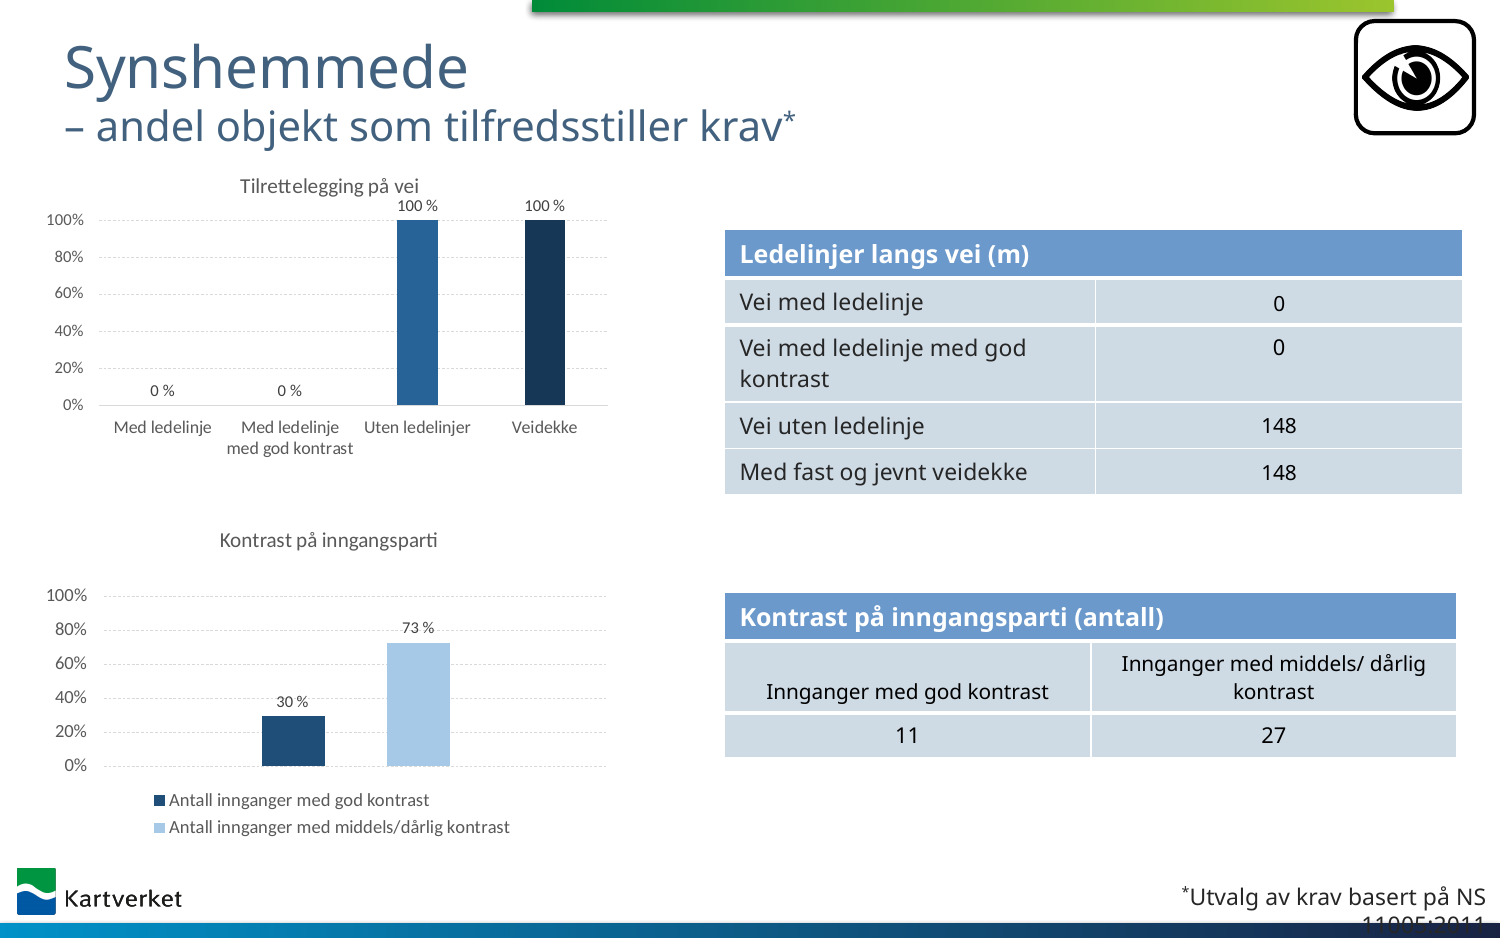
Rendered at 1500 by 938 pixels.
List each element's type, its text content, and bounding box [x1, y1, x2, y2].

table_cell Vei med ledelinje med god kontrast [725, 327, 1095, 401]
picture [41, 520, 617, 846]
table_cell Innganger med middels/ dårlig kontrast [1092, 643, 1456, 711]
table_cell 148 [1096, 449, 1462, 494]
table_header Kontrast på inngangsparti (antall) [725, 593, 1456, 639]
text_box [1355, 20, 1475, 134]
table_header Ledelinjer langs vei (m) [725, 230, 1462, 276]
text_box Synshemmede – andel objekt som tilfredsstiller krav* [49, 24, 1431, 158]
table_cell Vei med ledelinje [725, 280, 1095, 323]
table_cell 11 [725, 715, 1090, 757]
table_cell Innganger med god kontrast [725, 643, 1090, 711]
table_cell Med fast og jevnt veidekke [725, 449, 1095, 494]
table_cell 0 [1096, 327, 1462, 401]
picture [41, 166, 618, 492]
table_cell 0 [1096, 280, 1462, 323]
text_box *Utvalg av krav basert på NS 11005:2011 [1068, 873, 1500, 938]
table_cell Vei uten ledelinje [725, 403, 1095, 448]
table_cell 27 [1092, 715, 1456, 757]
table_cell 148 [1096, 403, 1462, 448]
